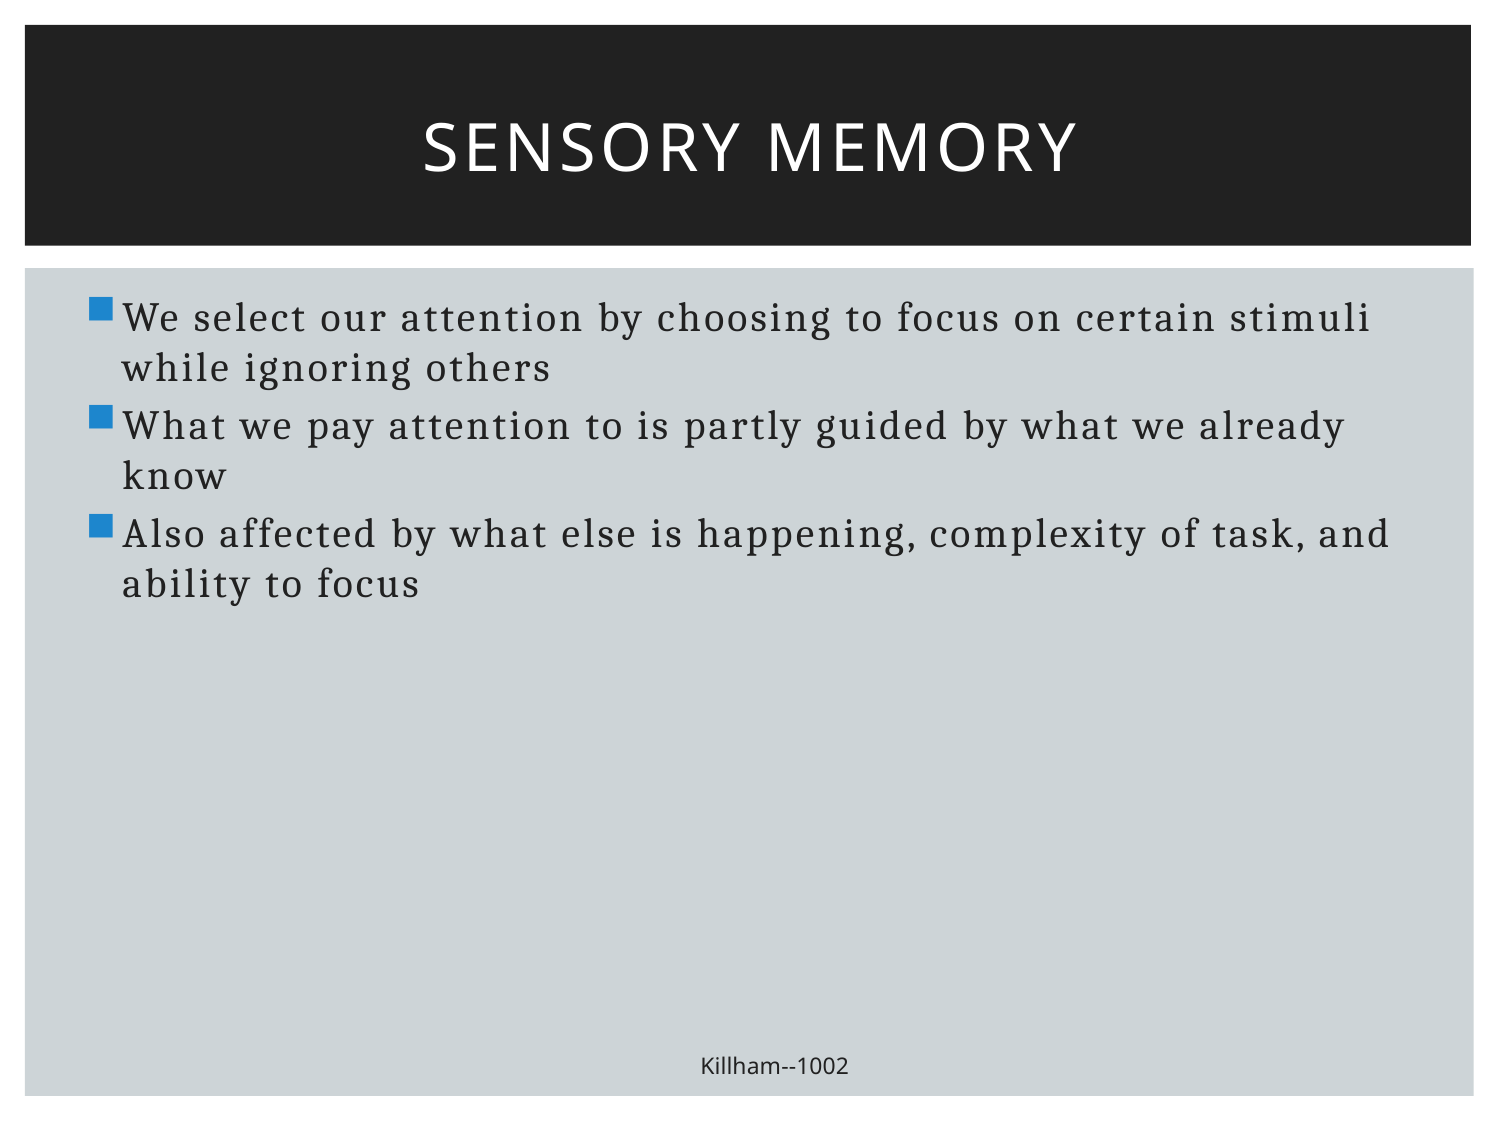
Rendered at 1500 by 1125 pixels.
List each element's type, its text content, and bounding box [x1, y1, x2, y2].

footer Killham--1002 [500, 1042, 1050, 1088]
title Sensory Memory [62, 58, 1438, 232]
list We select our attention by choosing to focus on certain stimuli while ignoring others What we pay attention to is partly guided by what we already know Also affected by what else is happening, complexity of task, and ability to focus [62, 281, 1442, 1005]
